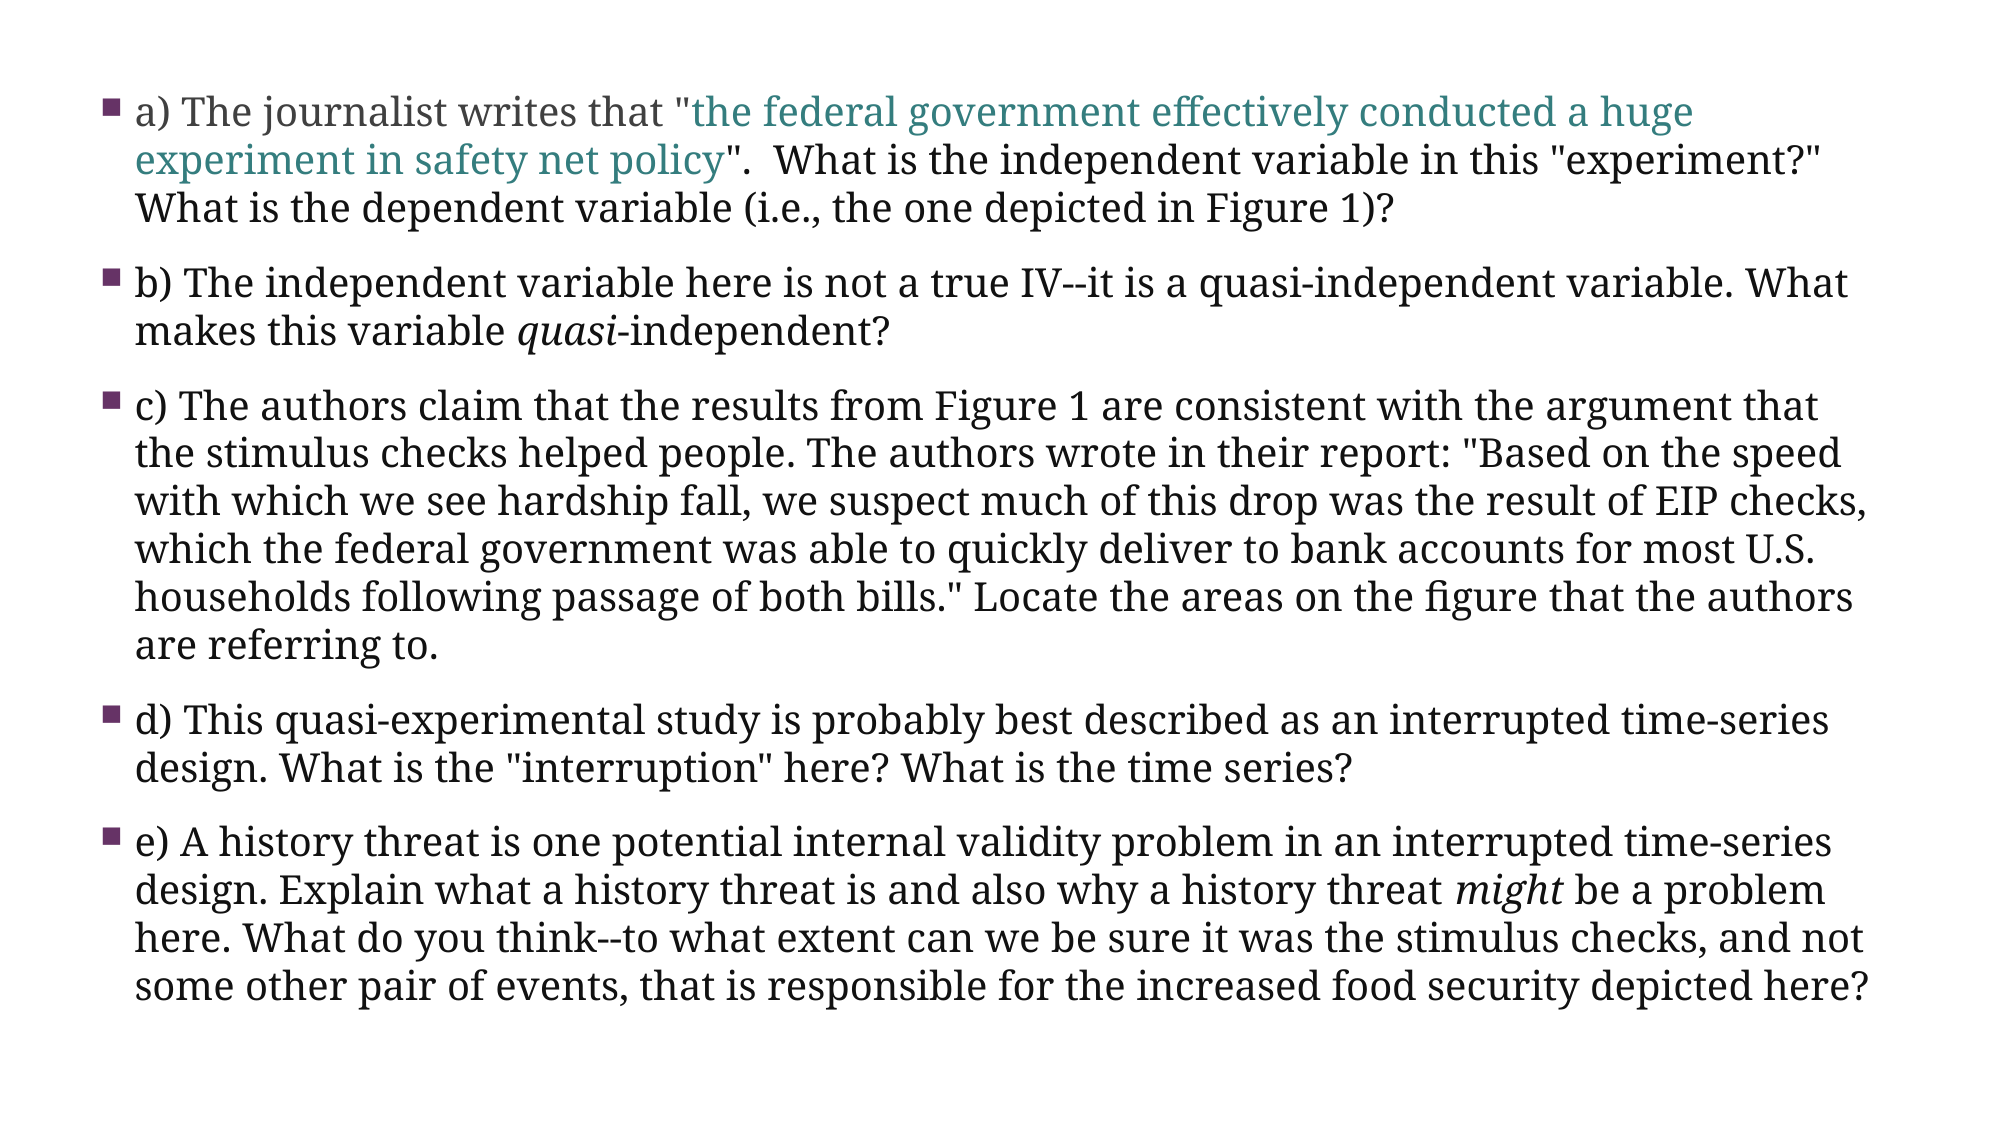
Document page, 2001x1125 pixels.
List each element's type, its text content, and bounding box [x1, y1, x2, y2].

list a) The journalist writes that "the federal government effectively conducted a huge experiment in safety net policy". What is the independent variable in this "experiment?" What is the dependent variable (i.e., the one depicted in Figure 1)? b) The independent variable here is not a true IV--it is a quasi-independent variable. What makes this variable quasi-independent? c) The authors claim that the results from Figure 1 are consistent with the argument that the stimulus checks helped people. The authors wrote in their report: "Based on the speed with which we see hardship fall, we suspect much of this drop was the result of EIP checks, which the federal government was able to quickly deliver to bank accounts for most U.S. households following passage of both bills." Locate the areas on the figure that the authors are referring to. d) This quasi-experimental study is probably best described as an interrupted time-series design. What is the "interruption" here? What is the time series? e) A history threat is one potential internal validity problem in an interrupted time-series design. Explain what a history threat is and also why a history threat might be a problem here. What do you think--to what extent can we be sure it was the stimulus checks, and not some other pair of events, that is responsible for the increased food security depicted here? [85, 79, 1906, 1062]
